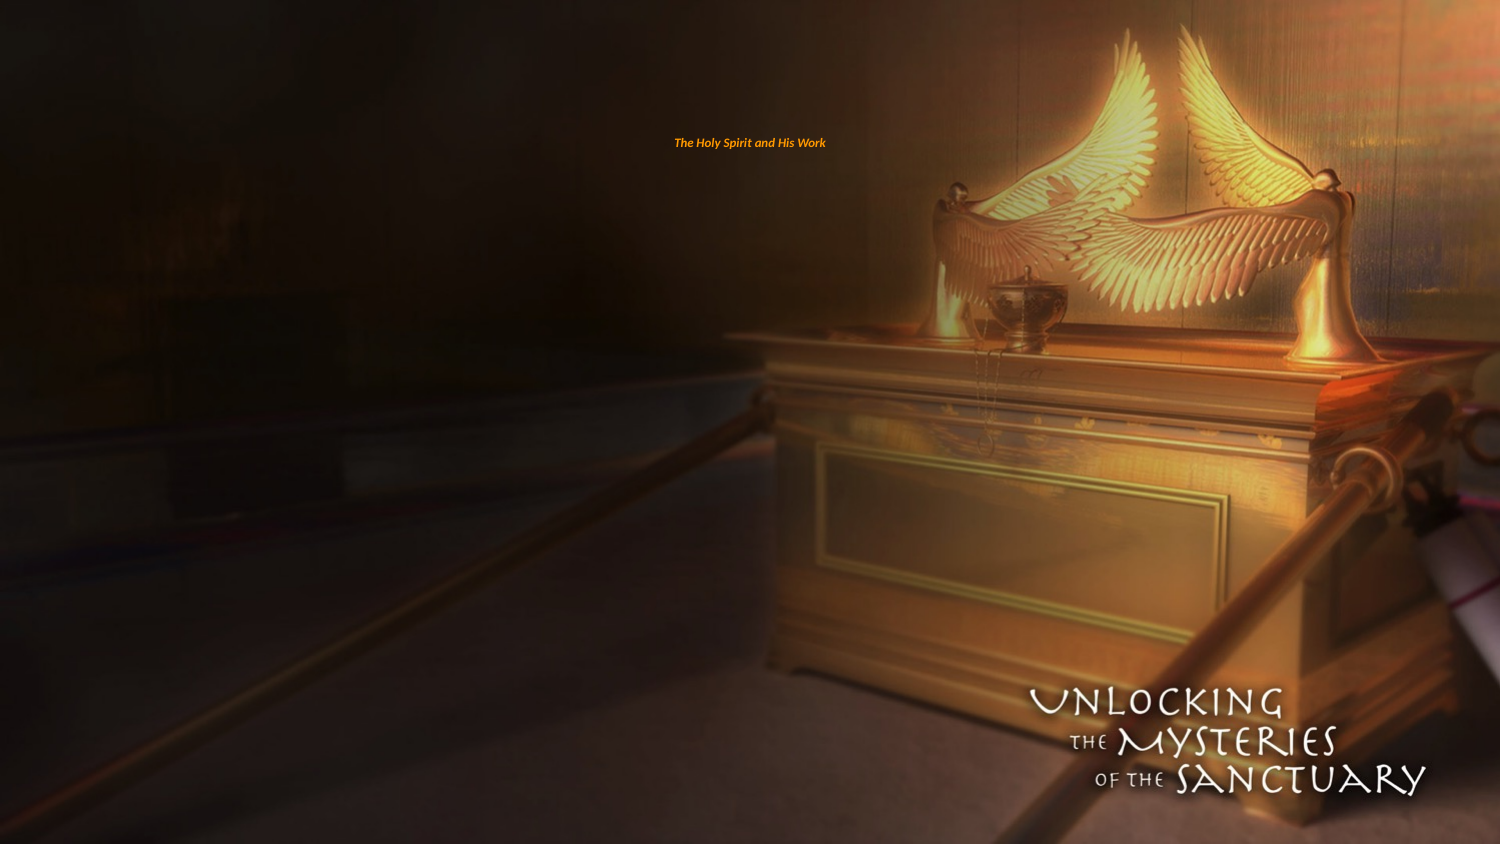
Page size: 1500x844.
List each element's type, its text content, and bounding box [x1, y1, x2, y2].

title The Holy Spirit and His Work [75, 33, 1425, 175]
picture [0, 0, 1500, 844]
